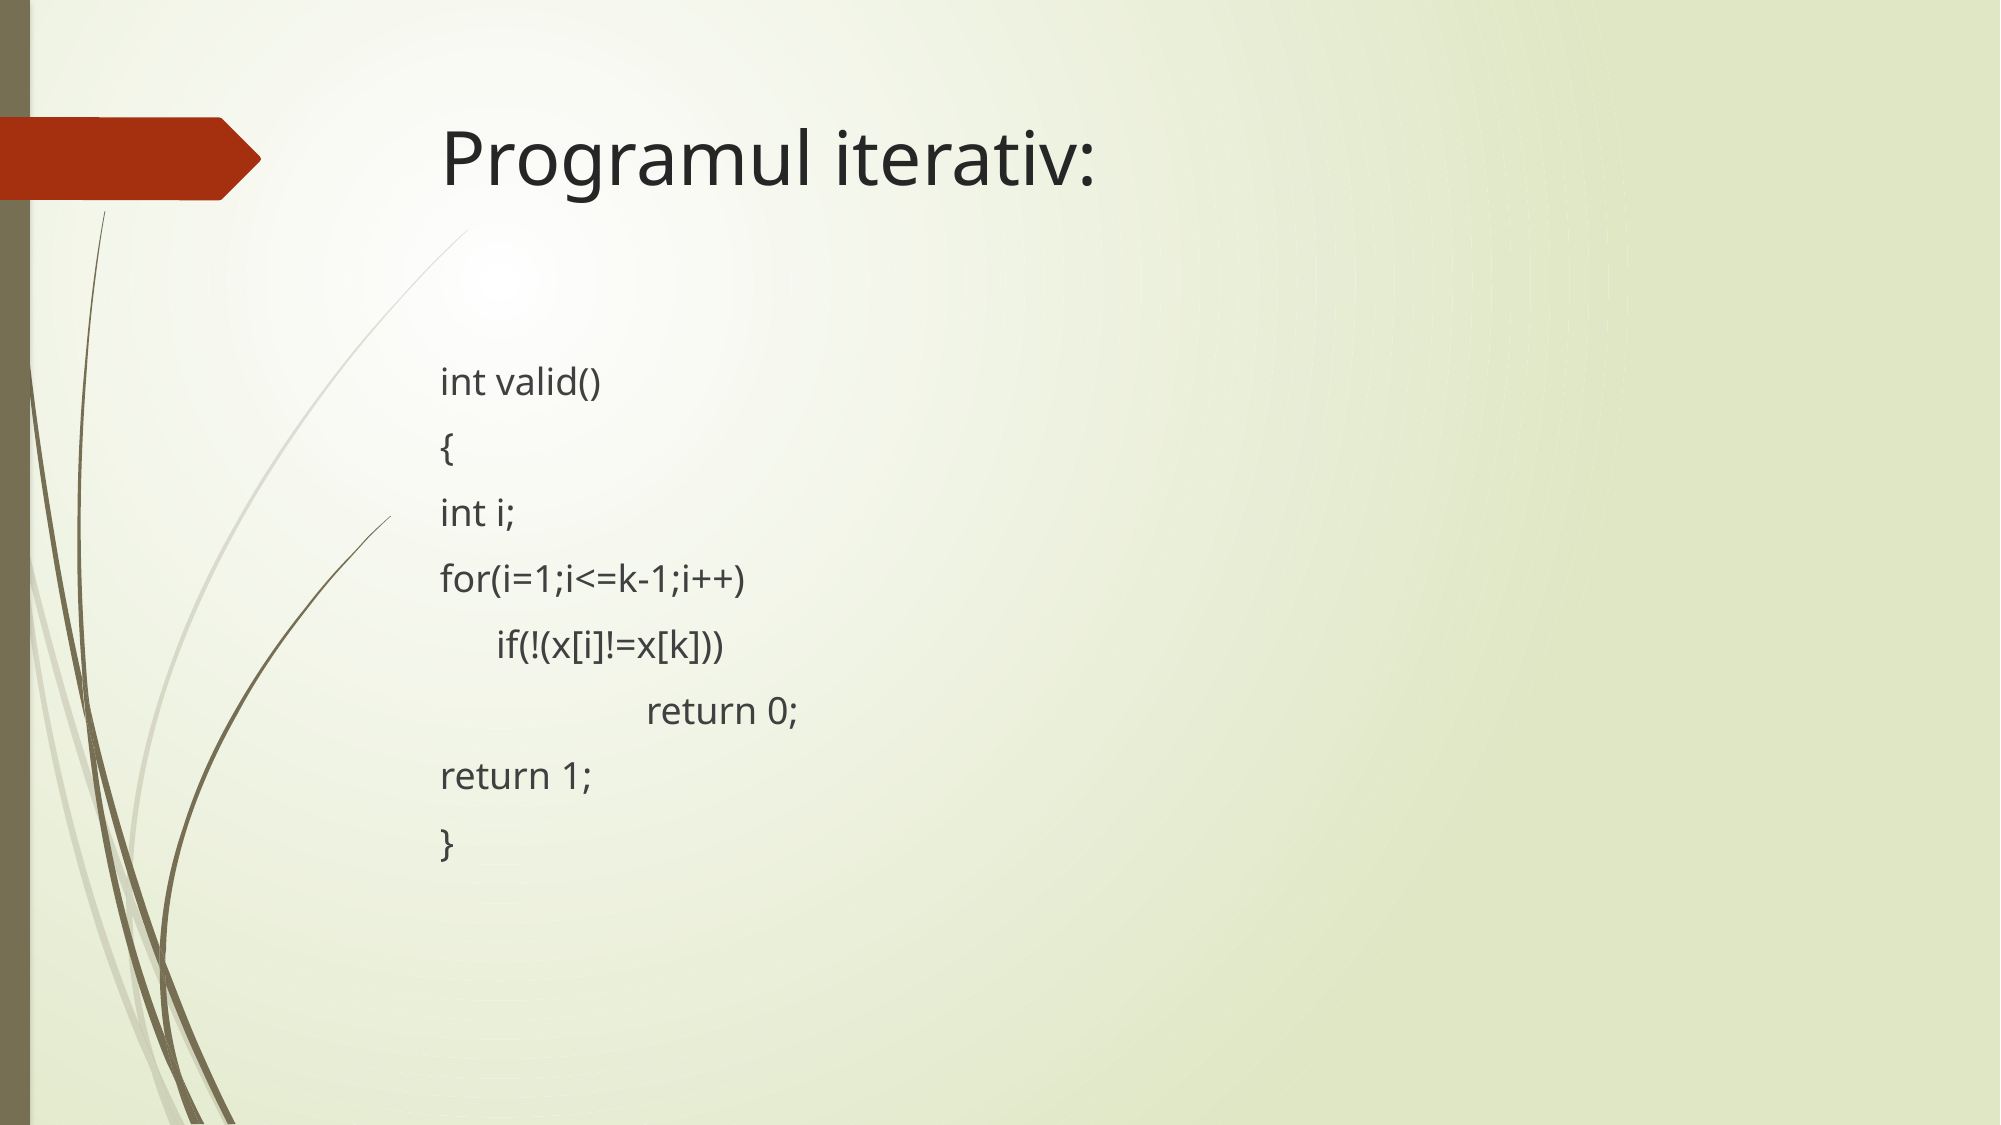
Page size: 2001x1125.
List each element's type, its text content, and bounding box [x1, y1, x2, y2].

title Programul iterativ: [425, 102, 1888, 313]
list int valid() { int i; for(i=1;i<=k-1;i++) if(!(x[i]!=x[k])) return 0; return 1; } [424, 350, 1888, 970]
